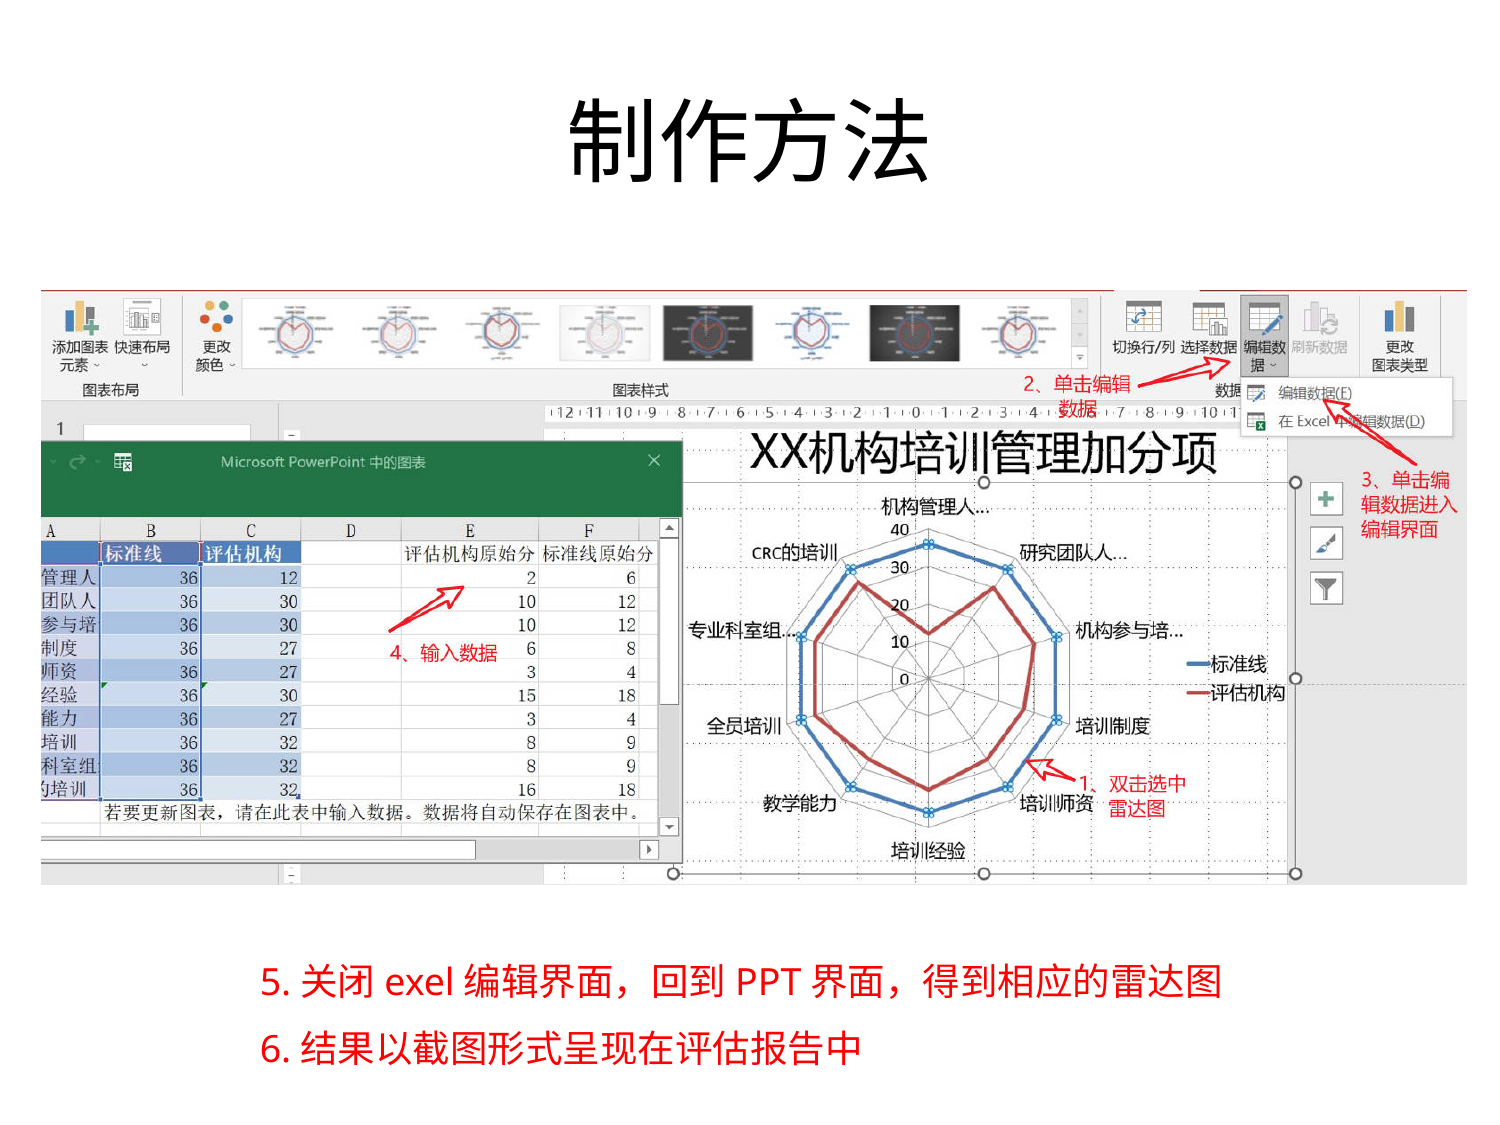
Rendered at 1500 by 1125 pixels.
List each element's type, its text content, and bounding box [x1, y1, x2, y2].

title 制作方法 [75, 45, 1425, 233]
text_box 5.关闭exel编辑界面，回到PPT界面，得到相应的雷达图 6.结果以截图形式呈现在评估报告中 [245, 928, 1238, 1078]
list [40, 290, 1467, 885]
